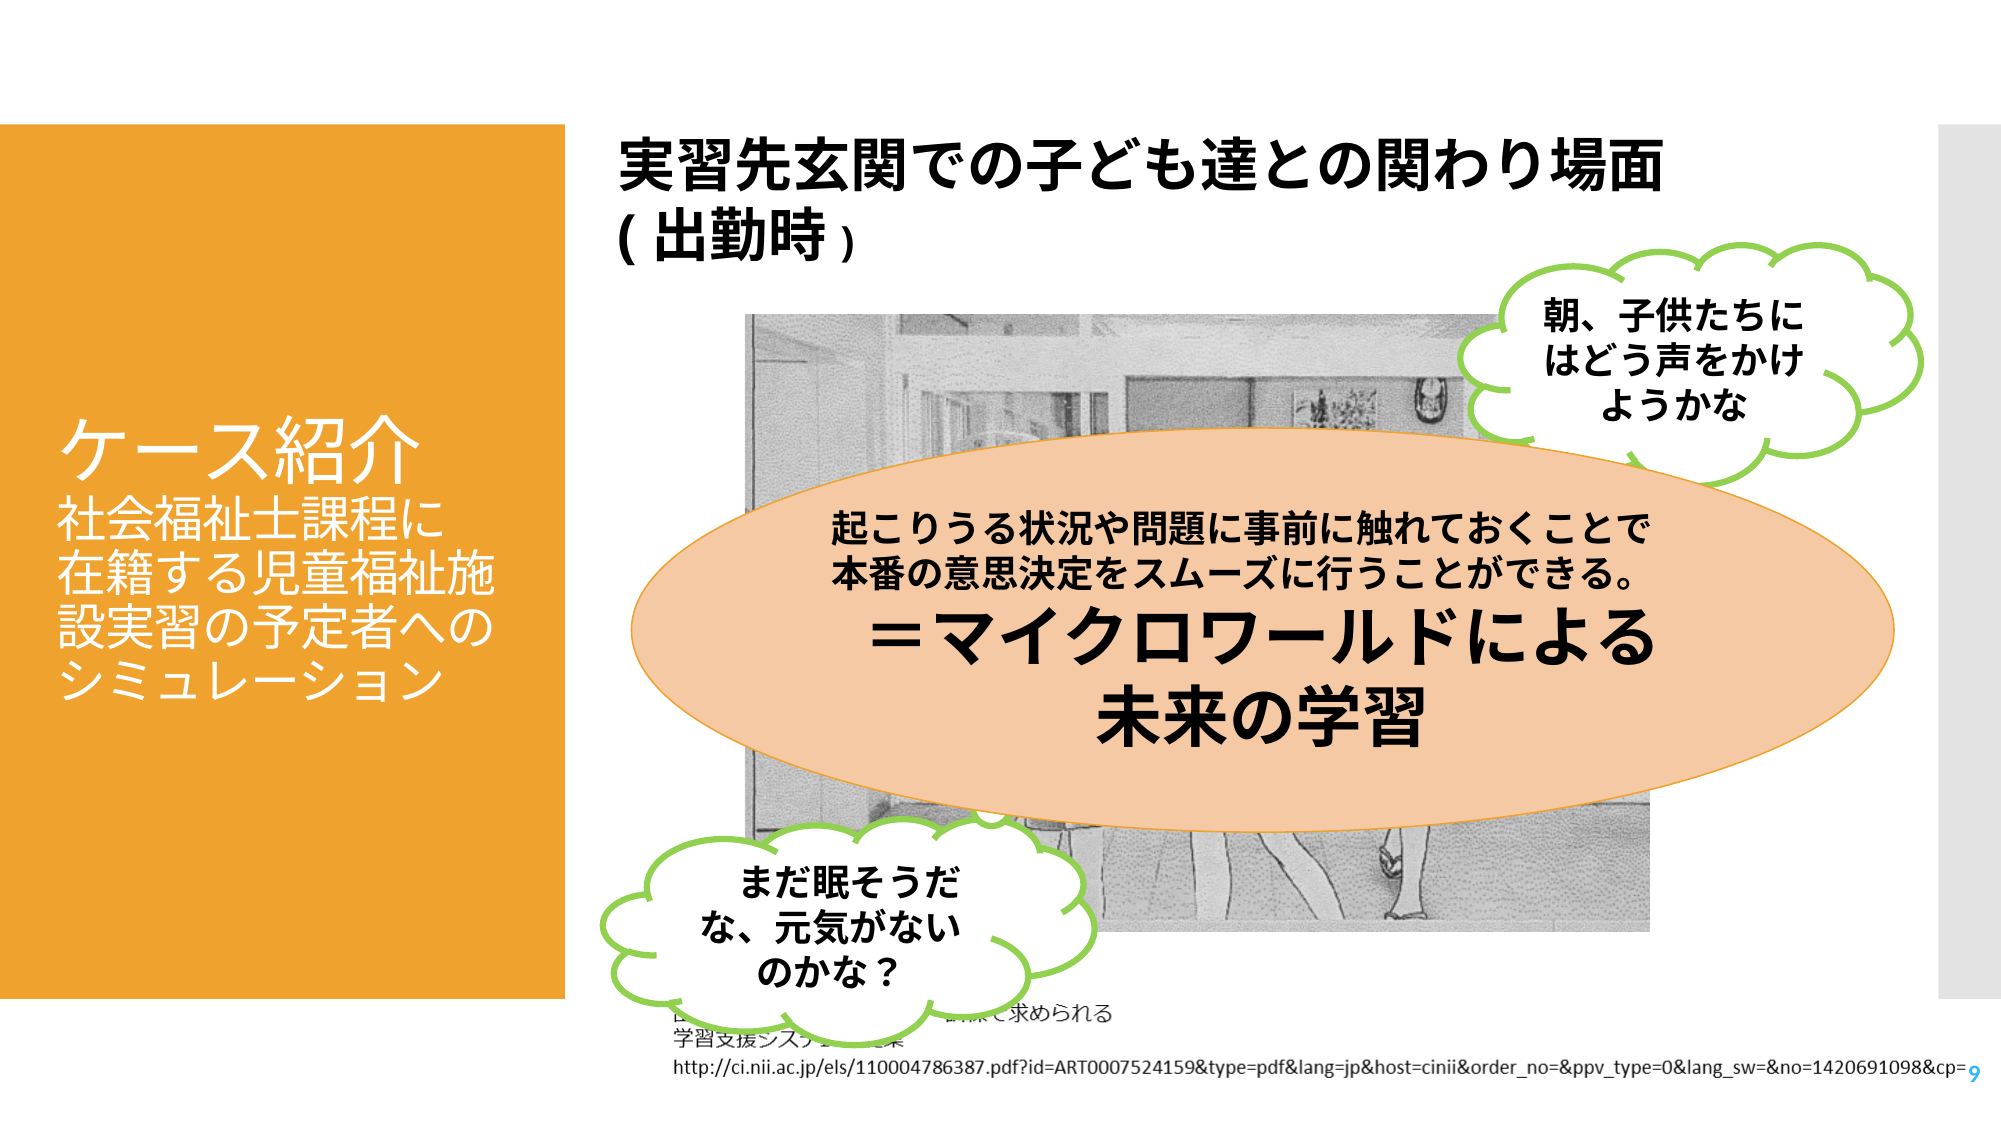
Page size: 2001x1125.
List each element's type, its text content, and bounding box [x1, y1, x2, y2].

text_box 実習先玄関での子ども達との関わり場面(出勤時) [603, 121, 1691, 276]
picture [660, 997, 1979, 1092]
text_box 起こりうる状況や問題に事前に触れておくことで 本番の意思決定をスムーズに行うことができる。 ＝マイクロワールドによる 未来の学習 [630, 514, 744, 747]
text_box 朝、子供たちにはどう声をかけようかな [1500, 244, 1922, 486]
title ケース紹介 社会福祉士課程に 在籍する児童福祉施設実習の予定者への シミュレーション [41, 184, 525, 940]
text_box まだ眠そうだな、元気がないのかな？ [601, 838, 1096, 1005]
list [744, 313, 1651, 932]
slide_number 9 [1744, 1042, 1996, 1103]
text_box 起こりうる状況や問題に事前に触れておくことで 本番の意思決定をスムーズに行うことができる。 ＝マイクロワールドによる 未来の学習 [1651, 469, 1895, 791]
